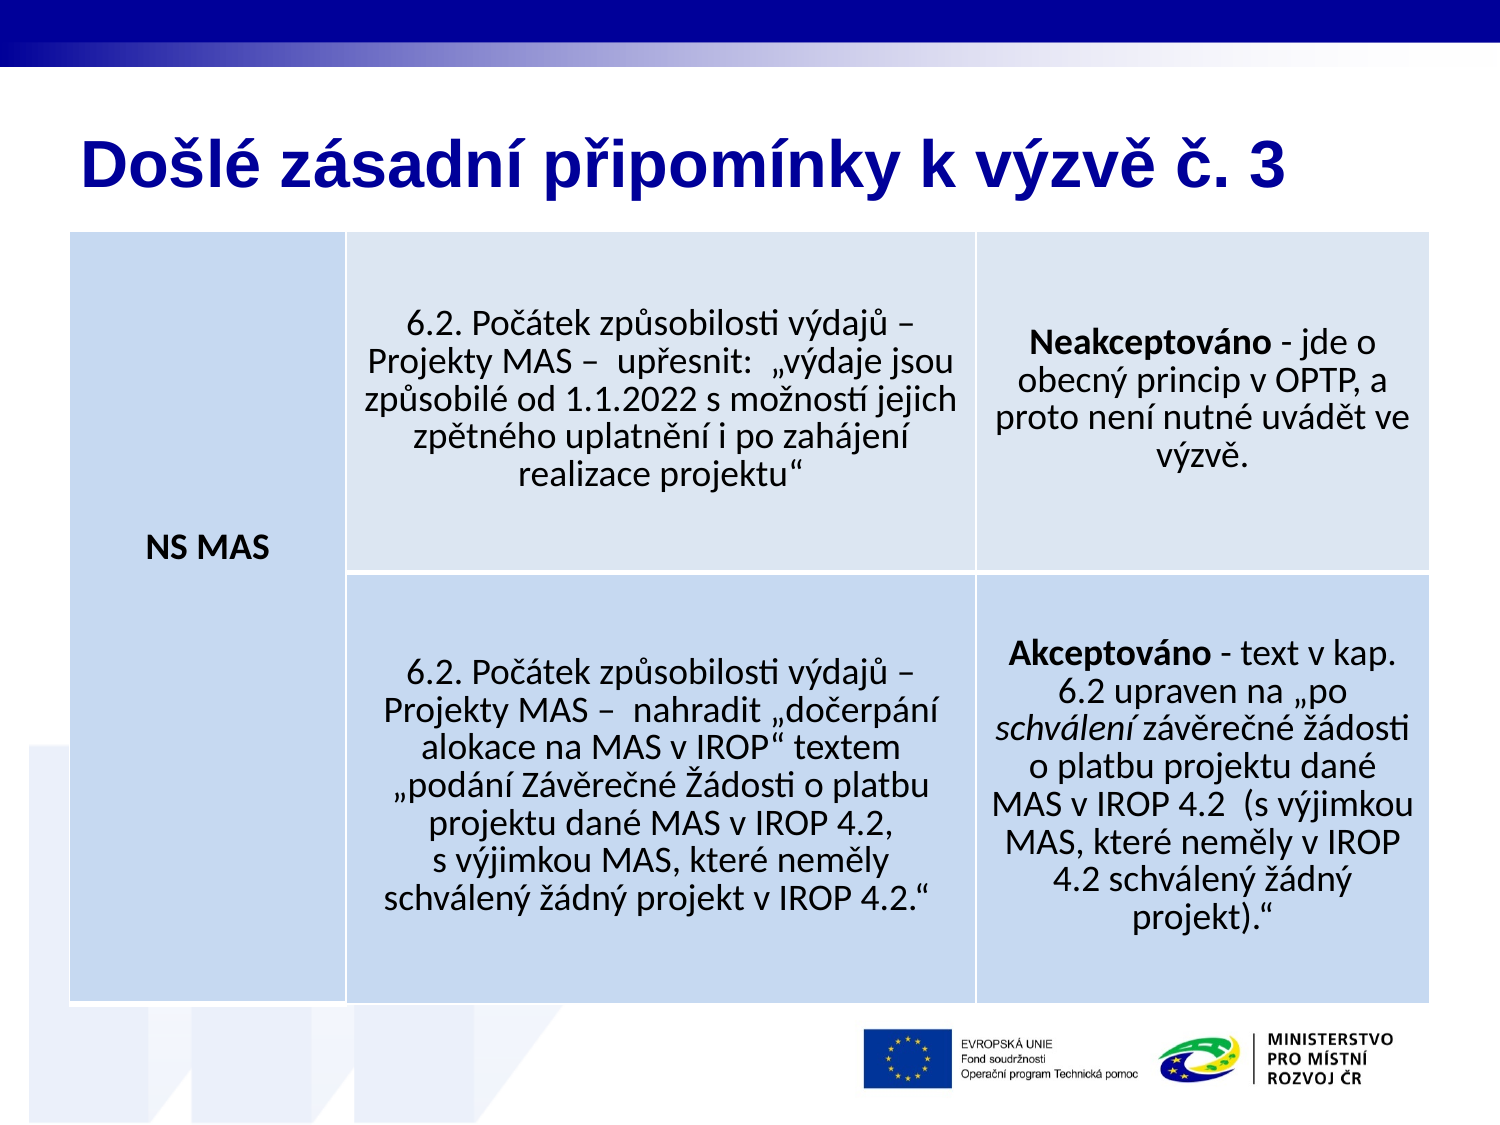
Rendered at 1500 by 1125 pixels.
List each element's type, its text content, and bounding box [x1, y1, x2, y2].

table_header Neakceptováno - jde o obecný princip v OPTP, a proto není nutné uvádět ve výzvě. [977, 232, 1429, 570]
title Došlé zásadní připomínky k výzvě č. 3 [64, 113, 1425, 197]
table_header 6.2. Počátek způsobilosti výdajů – Projekty MAS – upřesnit: „výdaje jsou způsobilé od 1.1.2022 s možností jejich zpětného uplatnění i po zahájení realizace projektu“ [347, 232, 975, 570]
table_header NS MAS​ [70, 232, 345, 1001]
table_cell 6.2. Počátek způsobilosti výdajů – Projekty MAS – nahradit „dočerpání alokace na MAS v IROP“ textem „podání Závěrečné Žádosti o platbu projektu dané MAS v IROP 4.2, s výjimkou MAS, které neměly schválený žádný projekt v IROP 4.2.“ [347, 575, 975, 1003]
table_cell Akceptováno - text v kap. 6.2 upraven na „po schválení závěrečné žádosti o platbu projektu dané MAS v IROP 4.2 (s výjimkou MAS, které neměly v IROP 4.2 schválený žádný projekt).“ [977, 575, 1429, 1003]
picture [29, 302, 1412, 1125]
